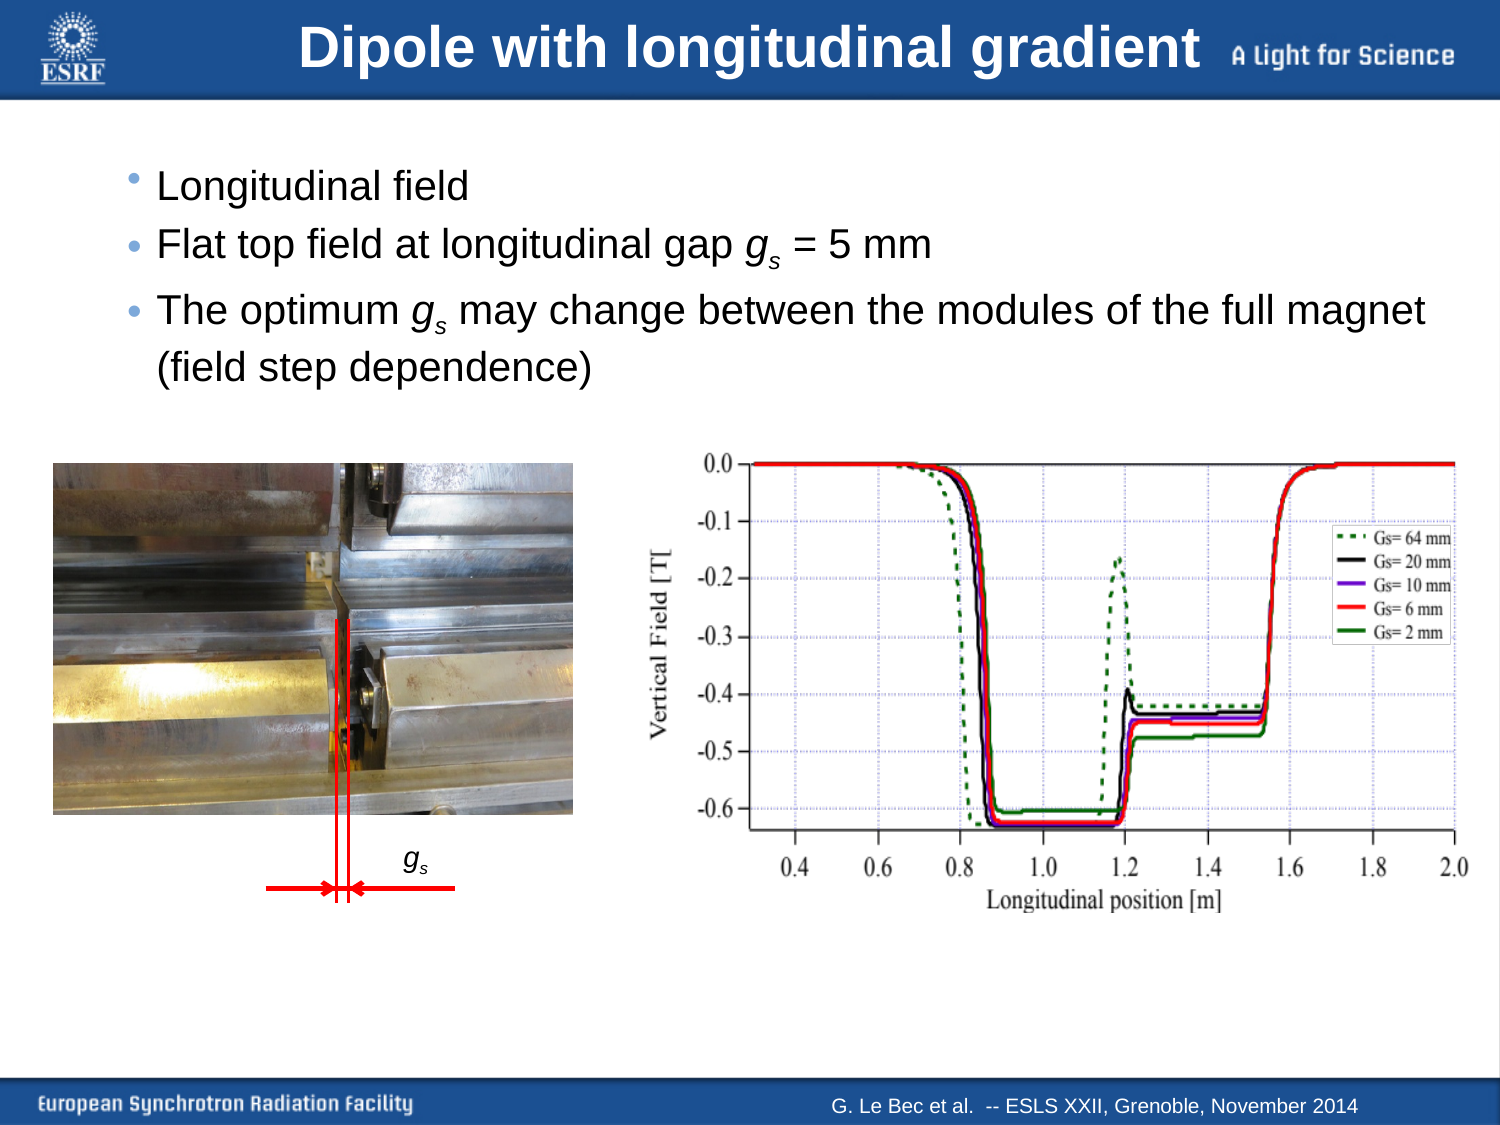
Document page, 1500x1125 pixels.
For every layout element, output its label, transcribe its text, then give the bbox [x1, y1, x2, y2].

text_box gs [388, 830, 443, 886]
picture [0, 0, 1500, 1125]
list Longitudinal field Flat top field at longitudinal gap gs = 5 mm The optimum gs may change between the modules of the full magnet (field step dependence) [111, 151, 1464, 436]
footer G. Le Bec et al. -- ESLS XXII, Grenoble, November 2014 [689, 1084, 1374, 1123]
title Dipole with longitudinal gradient [74, 0, 1426, 114]
